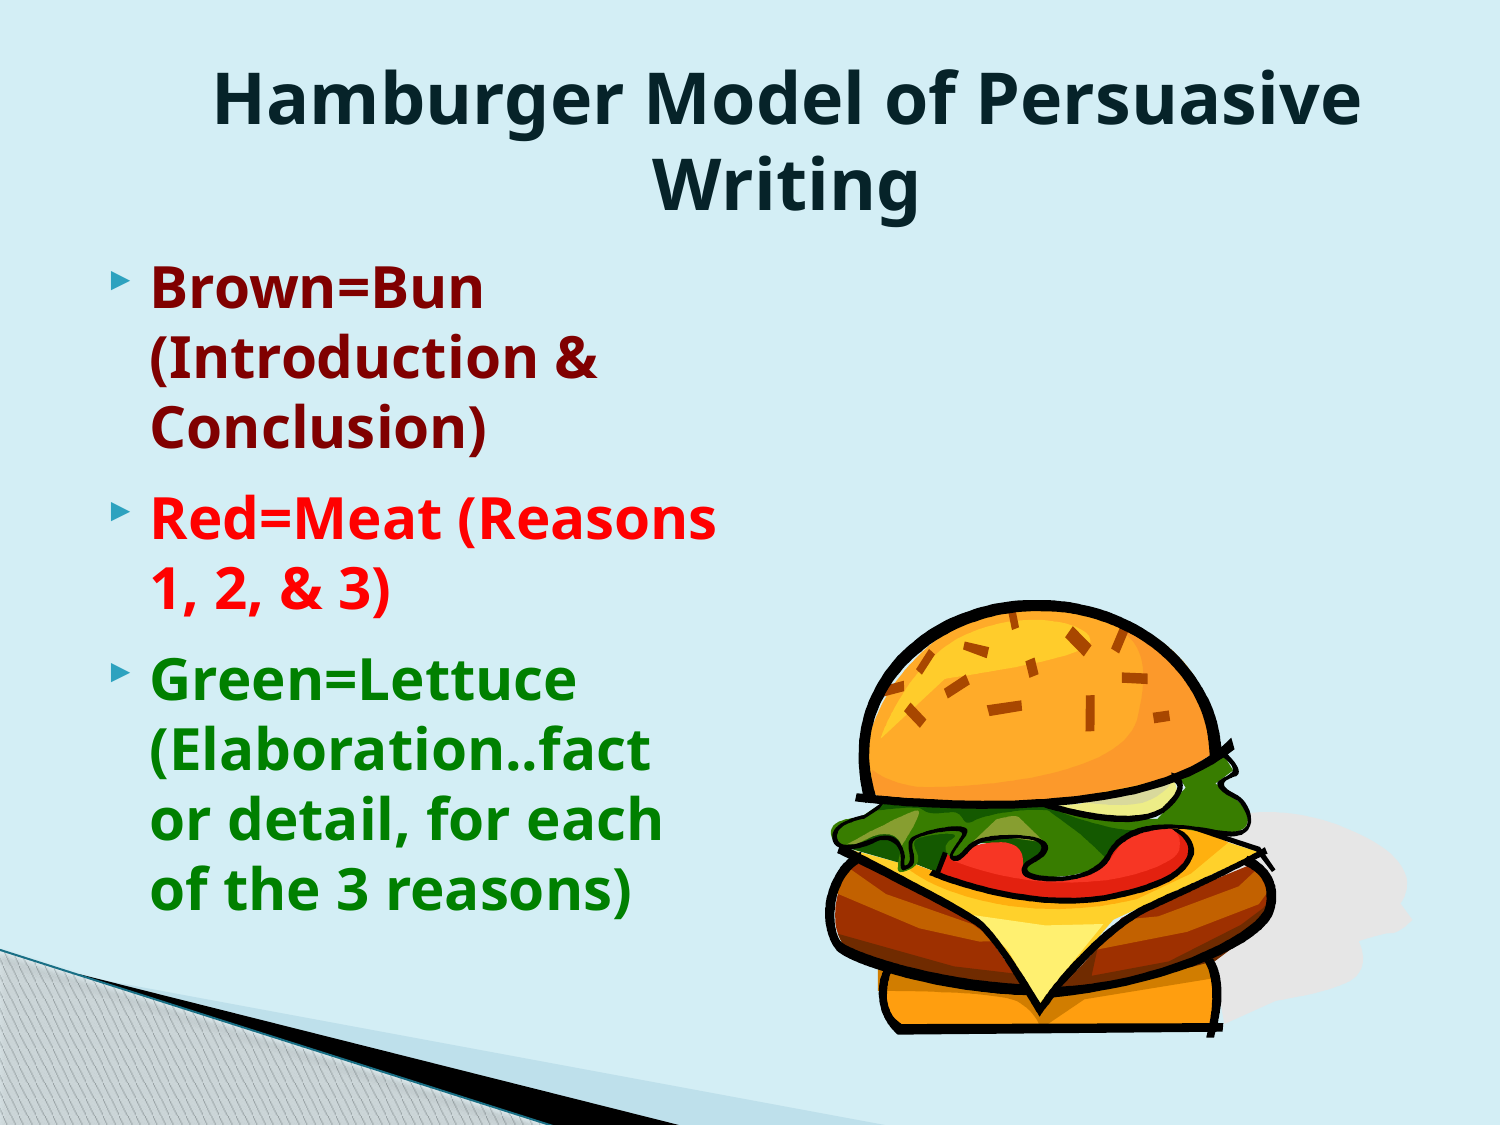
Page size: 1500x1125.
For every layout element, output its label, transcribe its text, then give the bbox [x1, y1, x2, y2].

list Brown=Bun (Introduction & Conclusion) Red=Meat (Reasons 1, 2, & 3) Green=Lettuce (Elaboration..fact or detail, for each of the 3 reasons) [75, 243, 738, 986]
title Hamburger Model of Persuasive Writing [75, 45, 1500, 233]
picture [824, 599, 1413, 1038]
